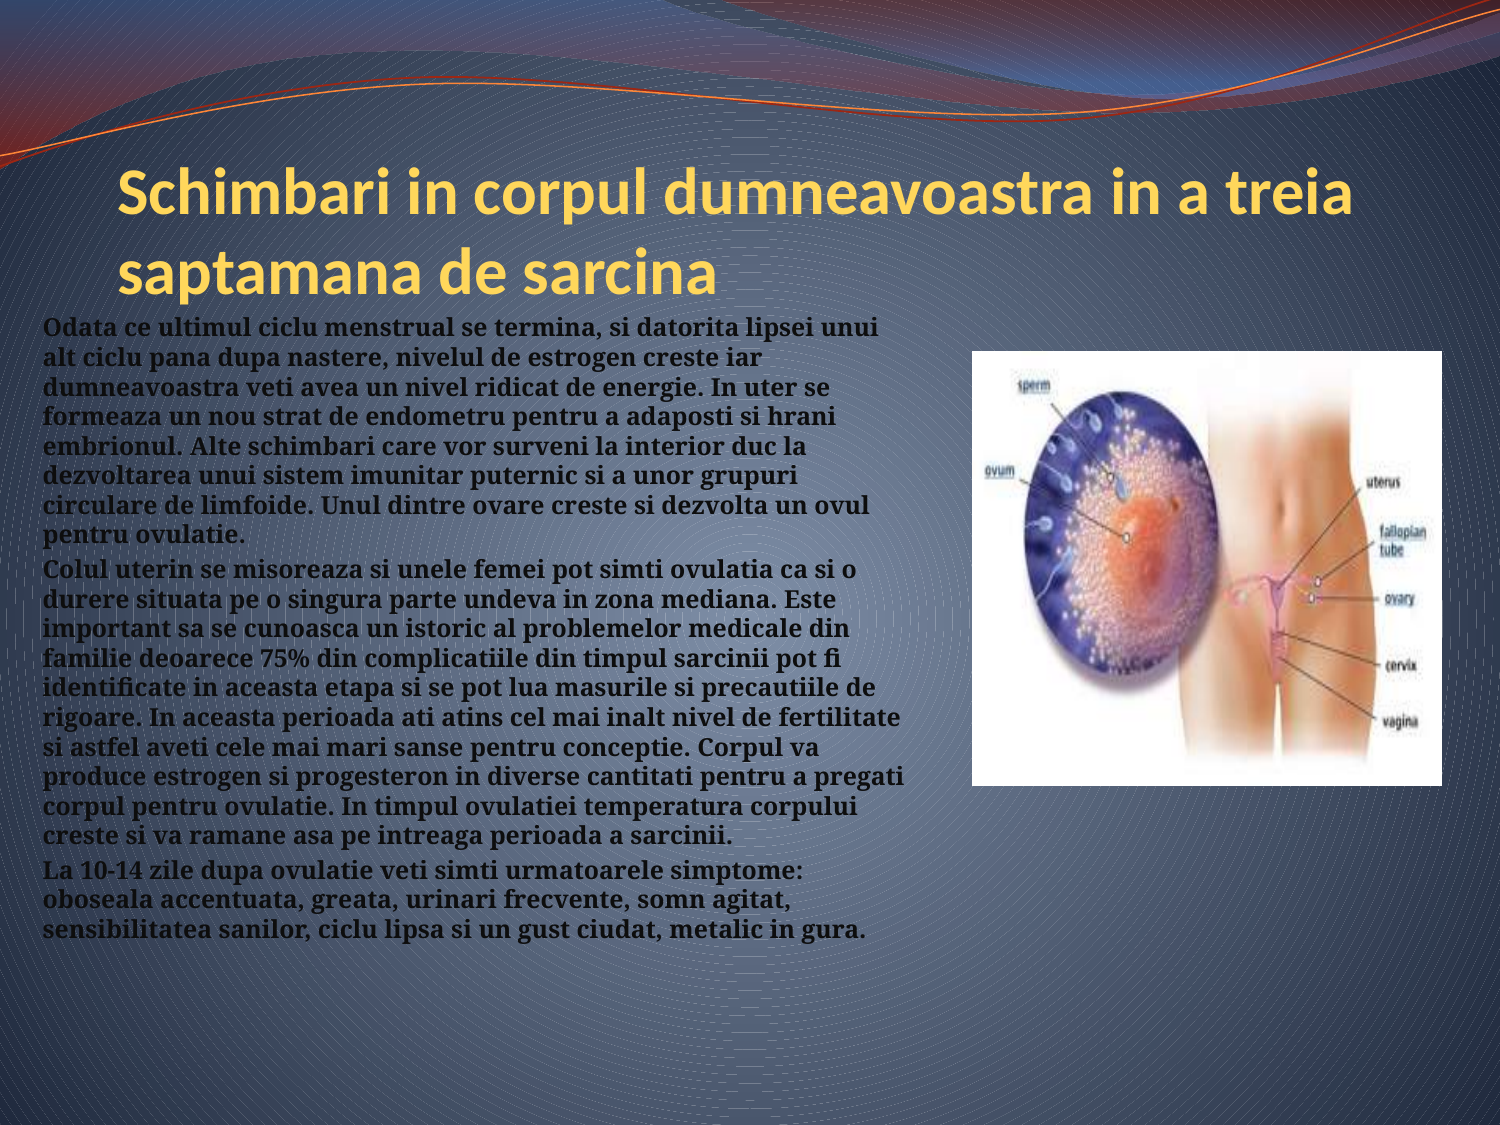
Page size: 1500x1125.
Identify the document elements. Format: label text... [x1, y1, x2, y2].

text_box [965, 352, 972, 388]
title Schimbari in corpul dumneavoastra in a treia saptamana de sarcina [116, 163, 1393, 388]
list Odata ce ultimul ciclu menstrual se termina, si datorita lipsei unui alt ciclu pana dupa nastere, nivelul de estrogen creste iar dumneavoastra veti avea un nivel ridicat de energie. In uter se formeaza un nou strat de endometru pentru a adaposti si hrani embrionul. Alte schimbari care vor surveni la interior duc la dezvoltarea unui sistem imunitar puternic si a unor grupuri circulare de limfoide. Unul dintre ovare creste si dezvolta un ovul pentru ovulatie. Colul uterin se misoreaza si unele femei pot simti ovulatia ca si o durere situata pe o singura parte undeva in zona mediana. Este important sa se cunoasca un istoric al problemelor medicale din familie deoarece 75% din complicatiile din timpul sarcinii pot fi identificate in aceasta etapa si se pot lua masurile si precautiile de rigoare. In aceasta perioada ati atins cel mai inalt nivel de fertilitate si astfel aveti cele mai mari sanse pentru conceptie. Corpul va produce estrogen si progesteron in diverse cantitati pentru a pregati corpul pentru ovulatie. In timpul ovulatiei temperatura corpului creste si va ramane asa pe intreaga perioada a sarcinii. La 10-14 zile dupa ovulatie veti simti urmatoarele simptome: oboseala accentuata, greata, urinari frecvente, somn agitat, sensibilitatea sanilor, ciclu lipsa si un gust ciudat, metalic in gura. [34, 304, 915, 985]
picture [972, 351, 1442, 786]
